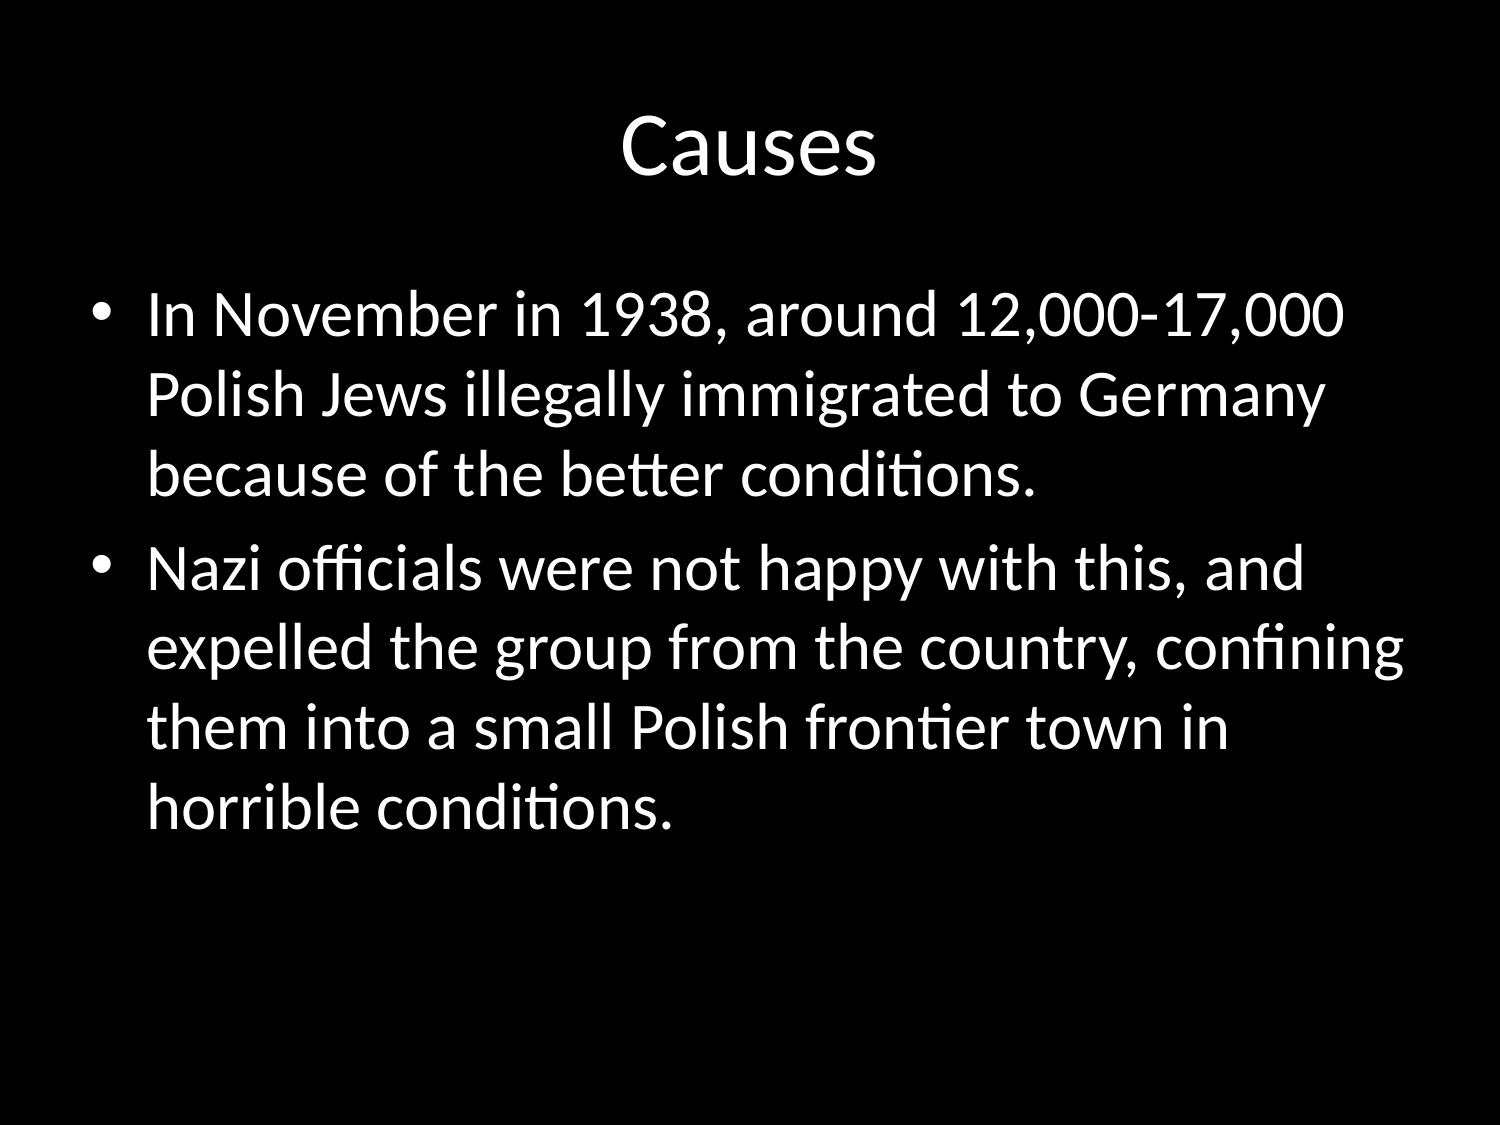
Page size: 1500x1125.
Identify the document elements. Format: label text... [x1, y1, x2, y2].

list In November in 1938, around 12,000-17,000 Polish Jews illegally immigrated to Germany because of the better conditions. Nazi officials were not happy with this, and expelled the group from the country, confining them into a small Polish frontier town in horrible conditions. [75, 262, 1425, 1005]
title Causes [75, 45, 1425, 233]
